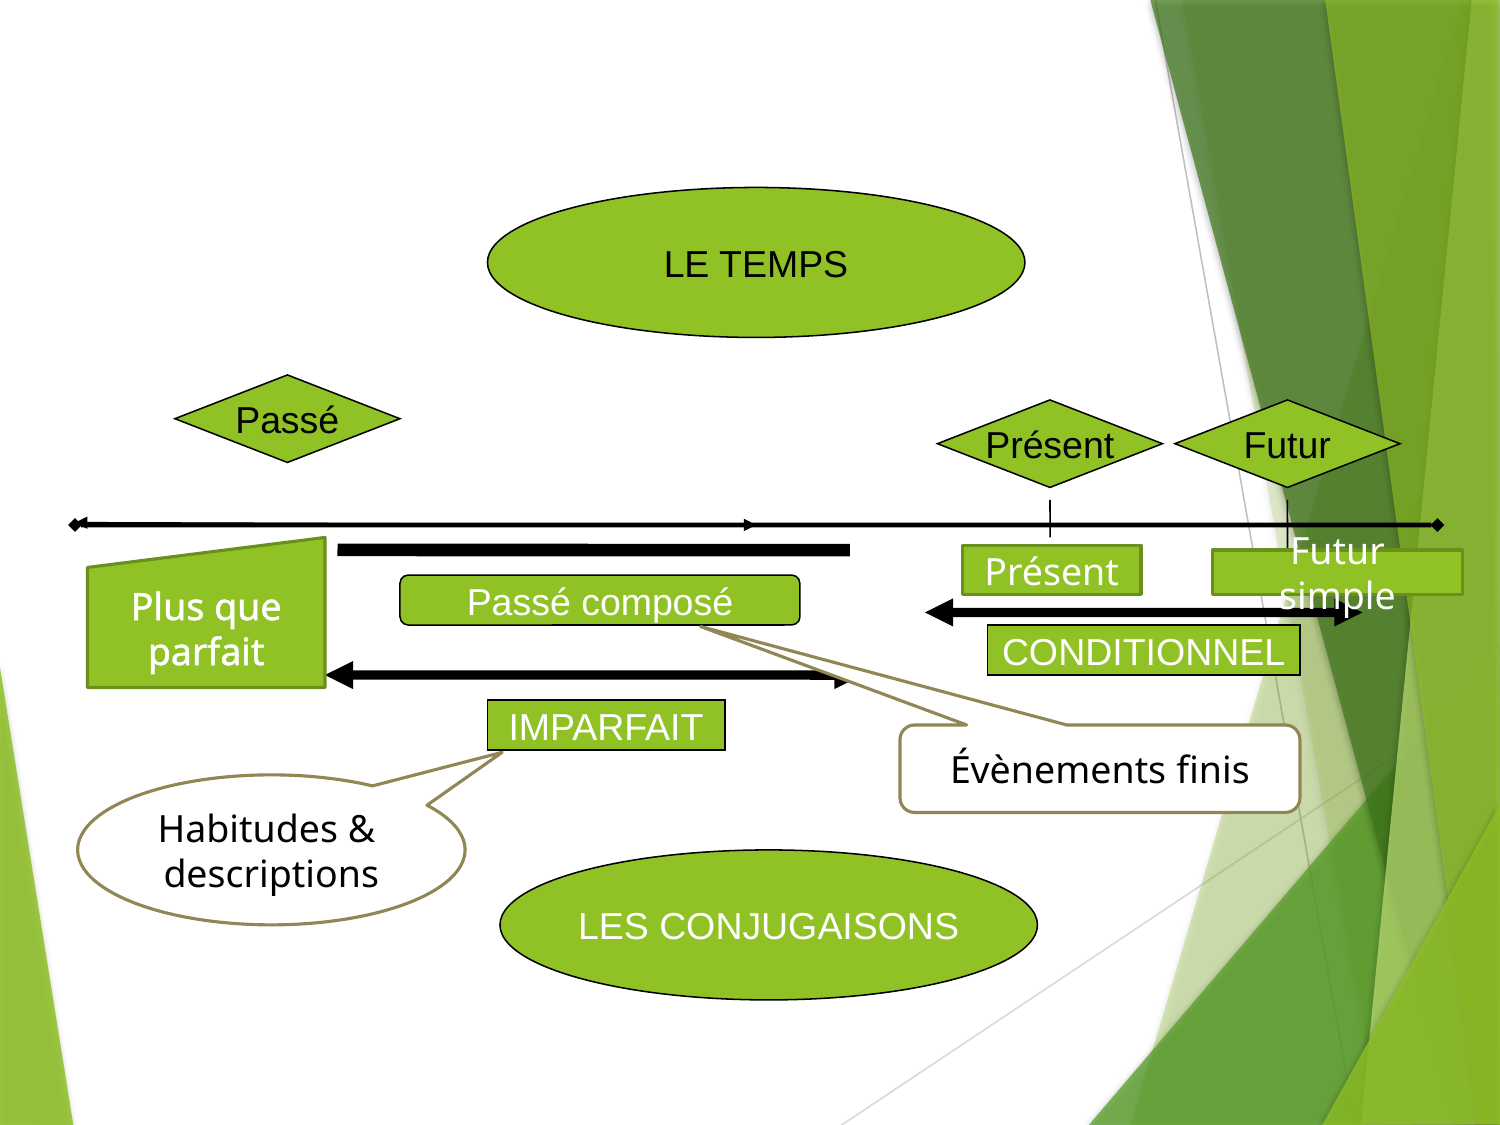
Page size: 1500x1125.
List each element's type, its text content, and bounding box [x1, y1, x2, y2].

text_box [327, 668, 827, 682]
text_box Présent [937, 399, 1163, 488]
text_box Évènements finis [699, 625, 1302, 815]
text_box [924, 606, 1363, 619]
text_box IMPARFAIT [487, 699, 725, 750]
text_box Présent [961, 544, 1143, 596]
text_box Futur [1174, 399, 1400, 488]
text_box Futur simple [1211, 548, 1464, 596]
text_box Habitudes & descriptions [76, 750, 504, 927]
text_box [68, 518, 81, 532]
text_box LE TEMPS [487, 187, 1025, 338]
text_box Passé [174, 374, 400, 463]
text_box [1288, 518, 1444, 532]
text_box Passé composé [399, 575, 800, 626]
text_box Plus que parfait [85, 535, 327, 690]
text_box LES CONJUGAISONS [499, 849, 1038, 1000]
text_box CONDITIONNEL [987, 624, 1300, 675]
